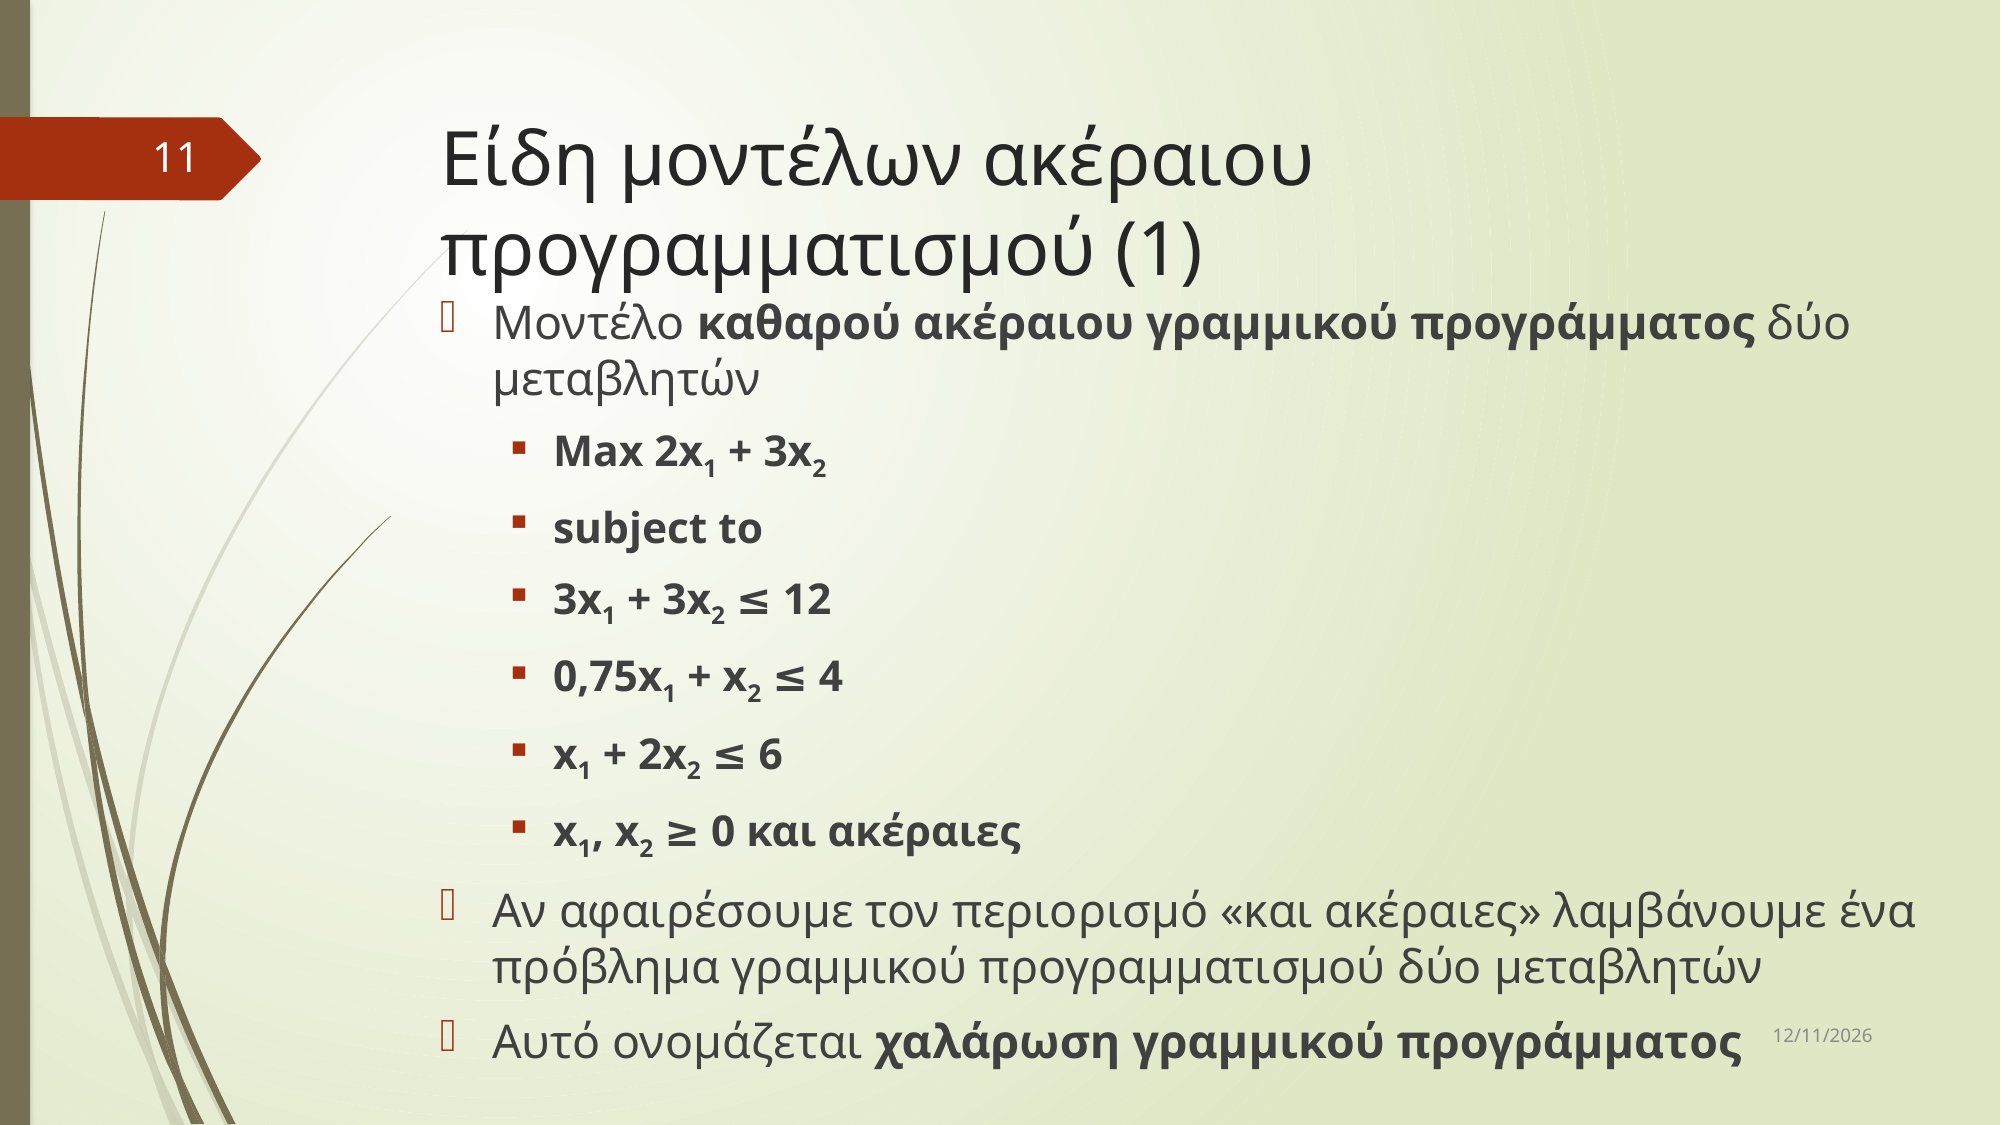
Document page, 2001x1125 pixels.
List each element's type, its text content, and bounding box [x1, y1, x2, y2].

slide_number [1699, 1005, 1888, 1067]
list Μοντέλο καθαρού ακέραιου γραμμικού προγράμματος δύο μεταβλητών Max 2x1 + 3x2 subject to 3x1 + 3x2 ≤ 12 0,75x1 + x2 ≤ 4 x1 + 2x2 ≤ 6 x1, x2 ≥ 0 και ακέραιες Αν αφαιρέσουμε τον περιορισμό «και ακέραιες» λαμβάνουμε ένα πρόβλημα γραμμικού προγραμματισμού δύο μεταβλητών Αυτό ονομάζεται χαλάρωση γραμμικού προγράμματος [424, 285, 2000, 1079]
title Είδη μοντέλων ακέραιου προγραμματισμού (1) [425, 102, 1888, 285]
slide_number 11 [87, 129, 216, 190]
